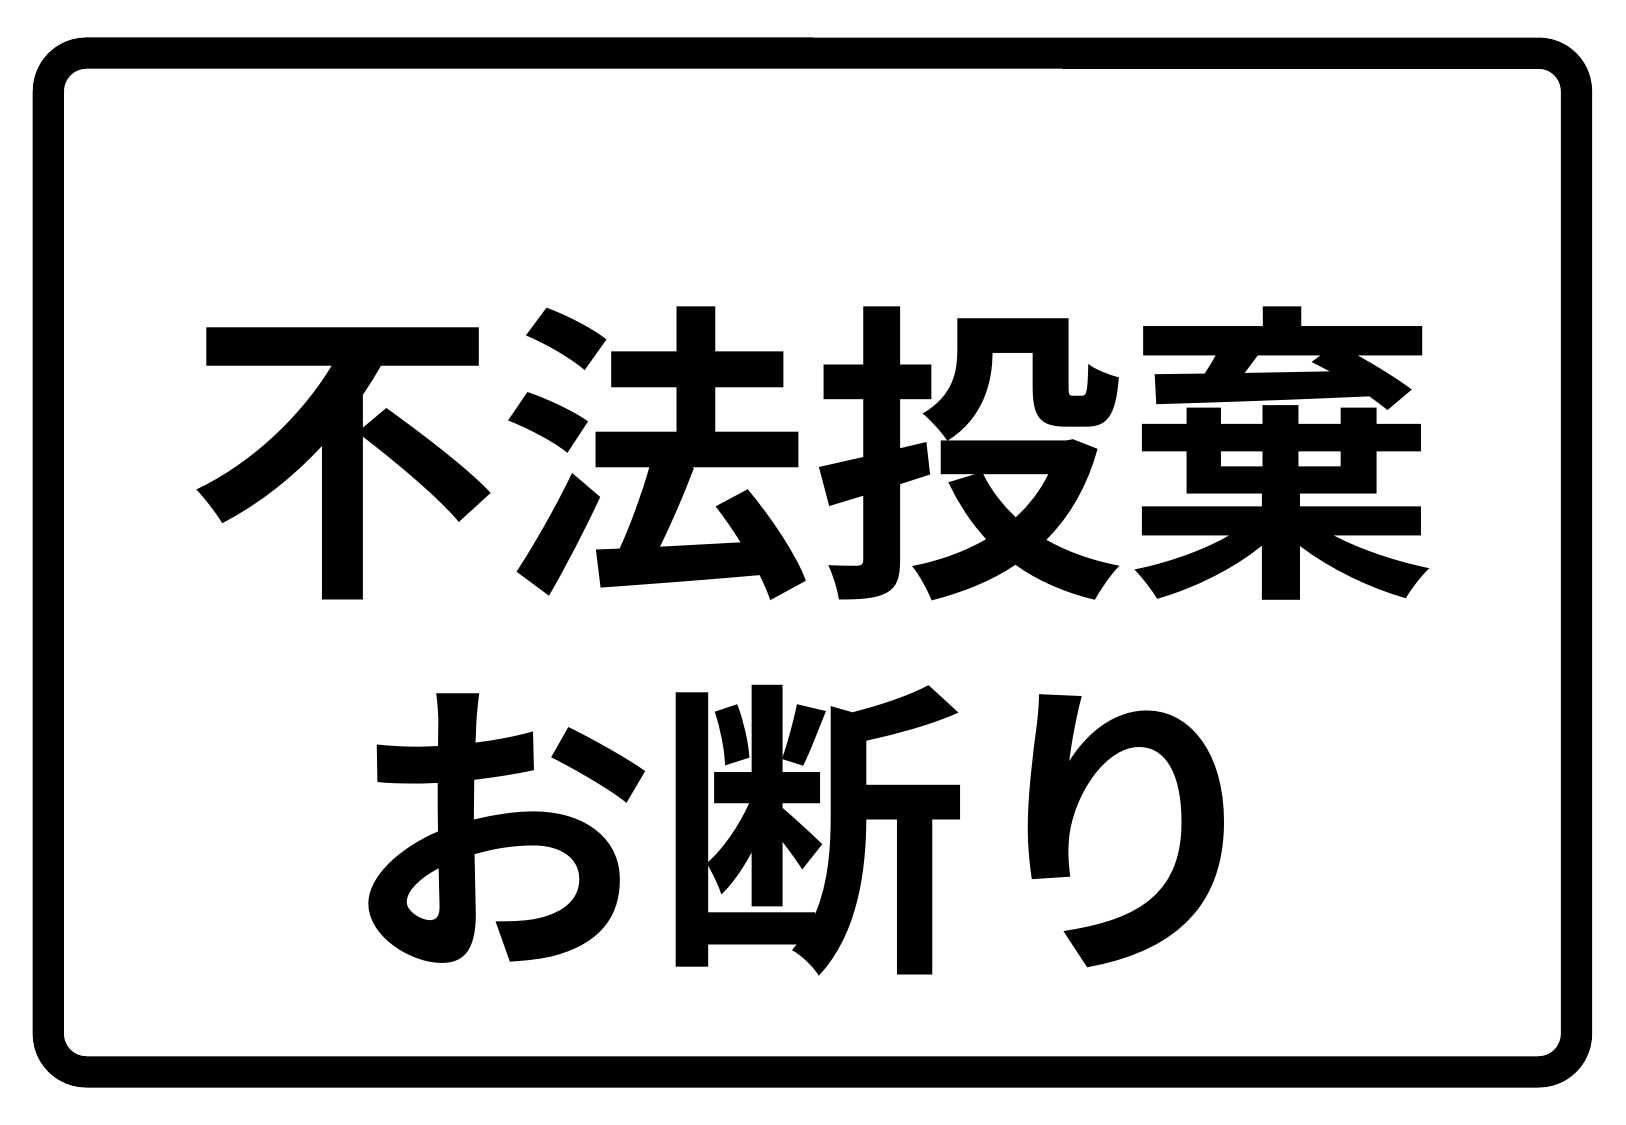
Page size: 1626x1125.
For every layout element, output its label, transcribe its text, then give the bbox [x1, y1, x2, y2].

text_box 不法投棄 お断り [0, 252, 1625, 1018]
text_box [46, 50, 1579, 252]
text_box [46, 1018, 1579, 1075]
